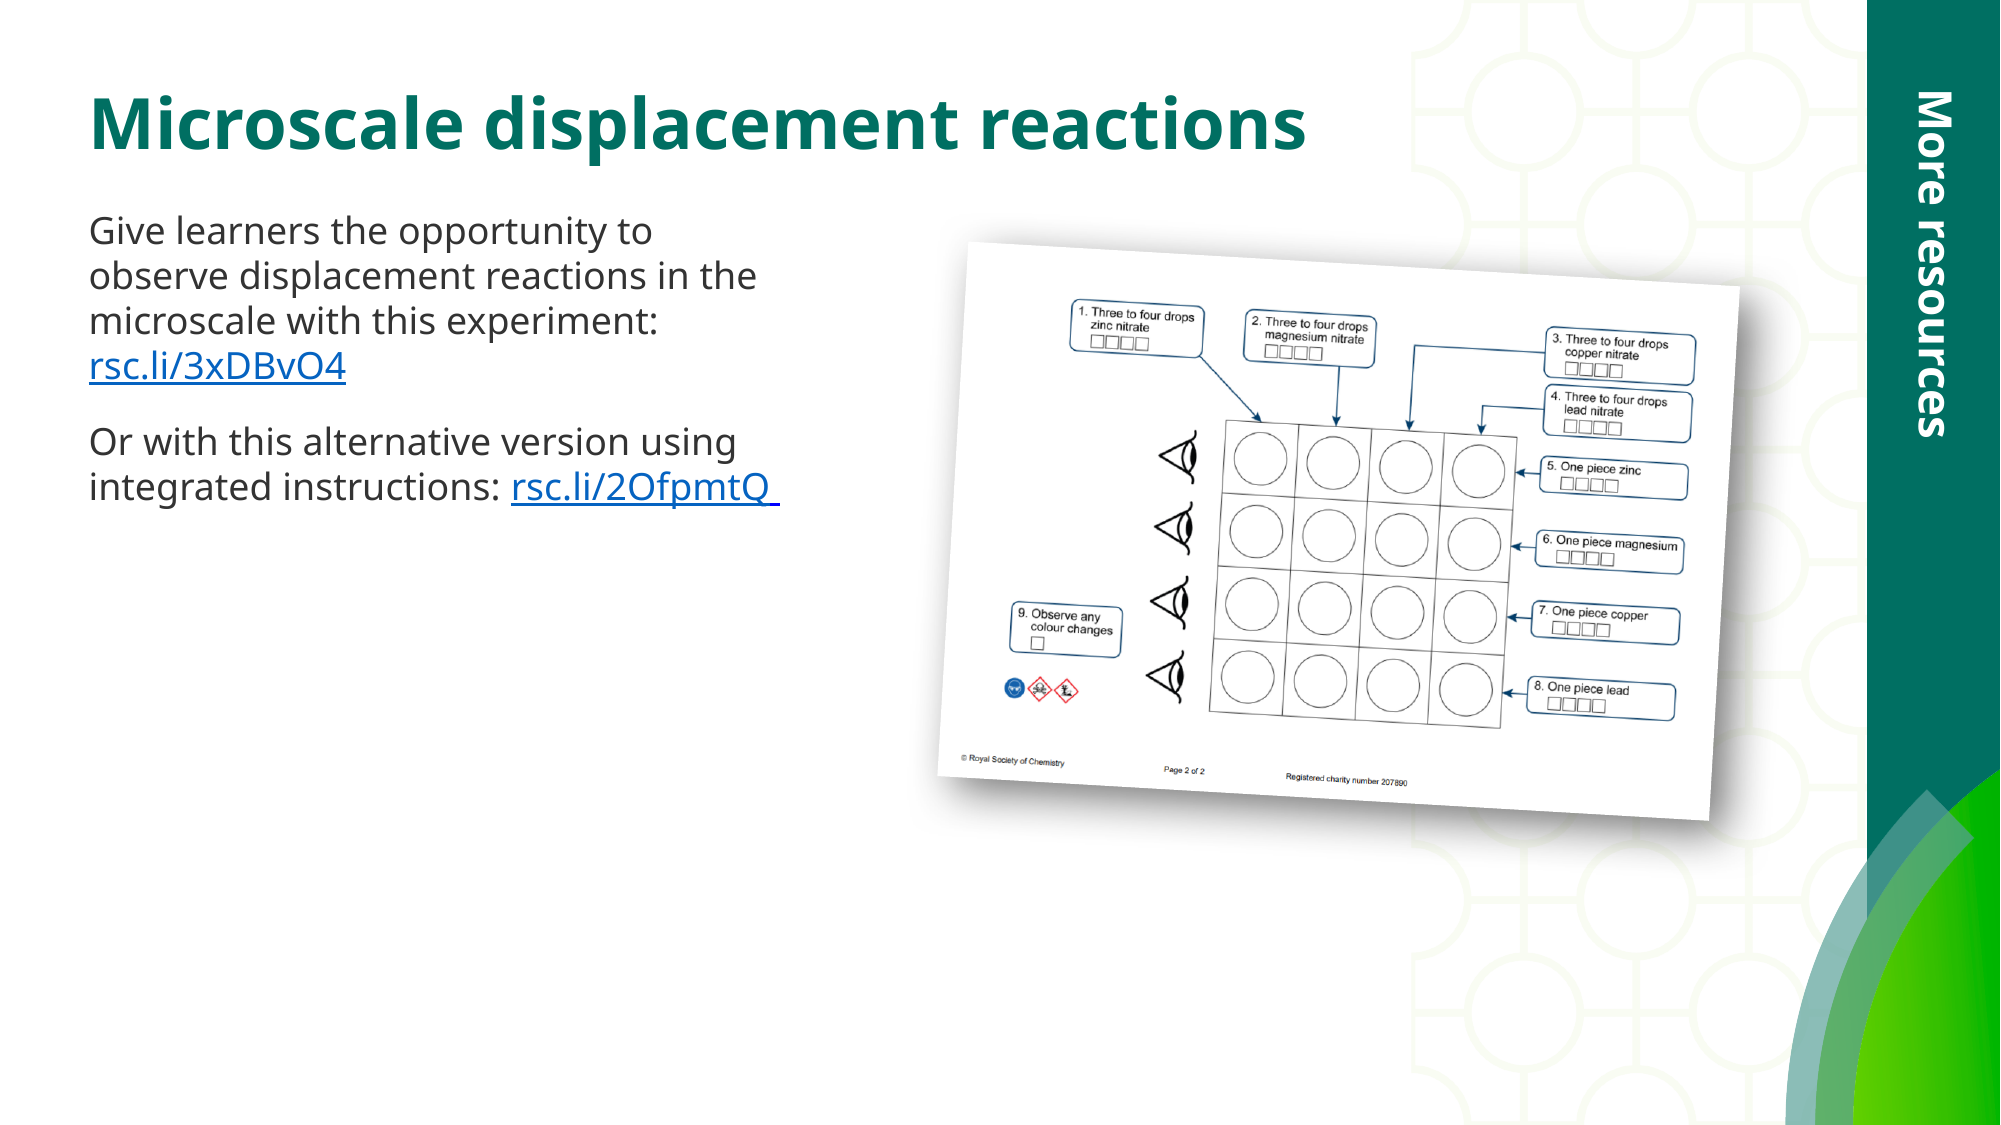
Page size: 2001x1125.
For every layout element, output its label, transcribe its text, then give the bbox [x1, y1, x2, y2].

text_box More resources [1867, 88, 2000, 768]
picture [937, 0, 2001, 1125]
list Give learners the opportunity to observe displacement reactions in the microscale with this experiment: rsc.li/3xDBvO4 Or with this alternative version using integrated instructions: rsc.li/2OfpmtQ [88, 206, 824, 1034]
title Microscale displacement reactions [88, 88, 1743, 161]
